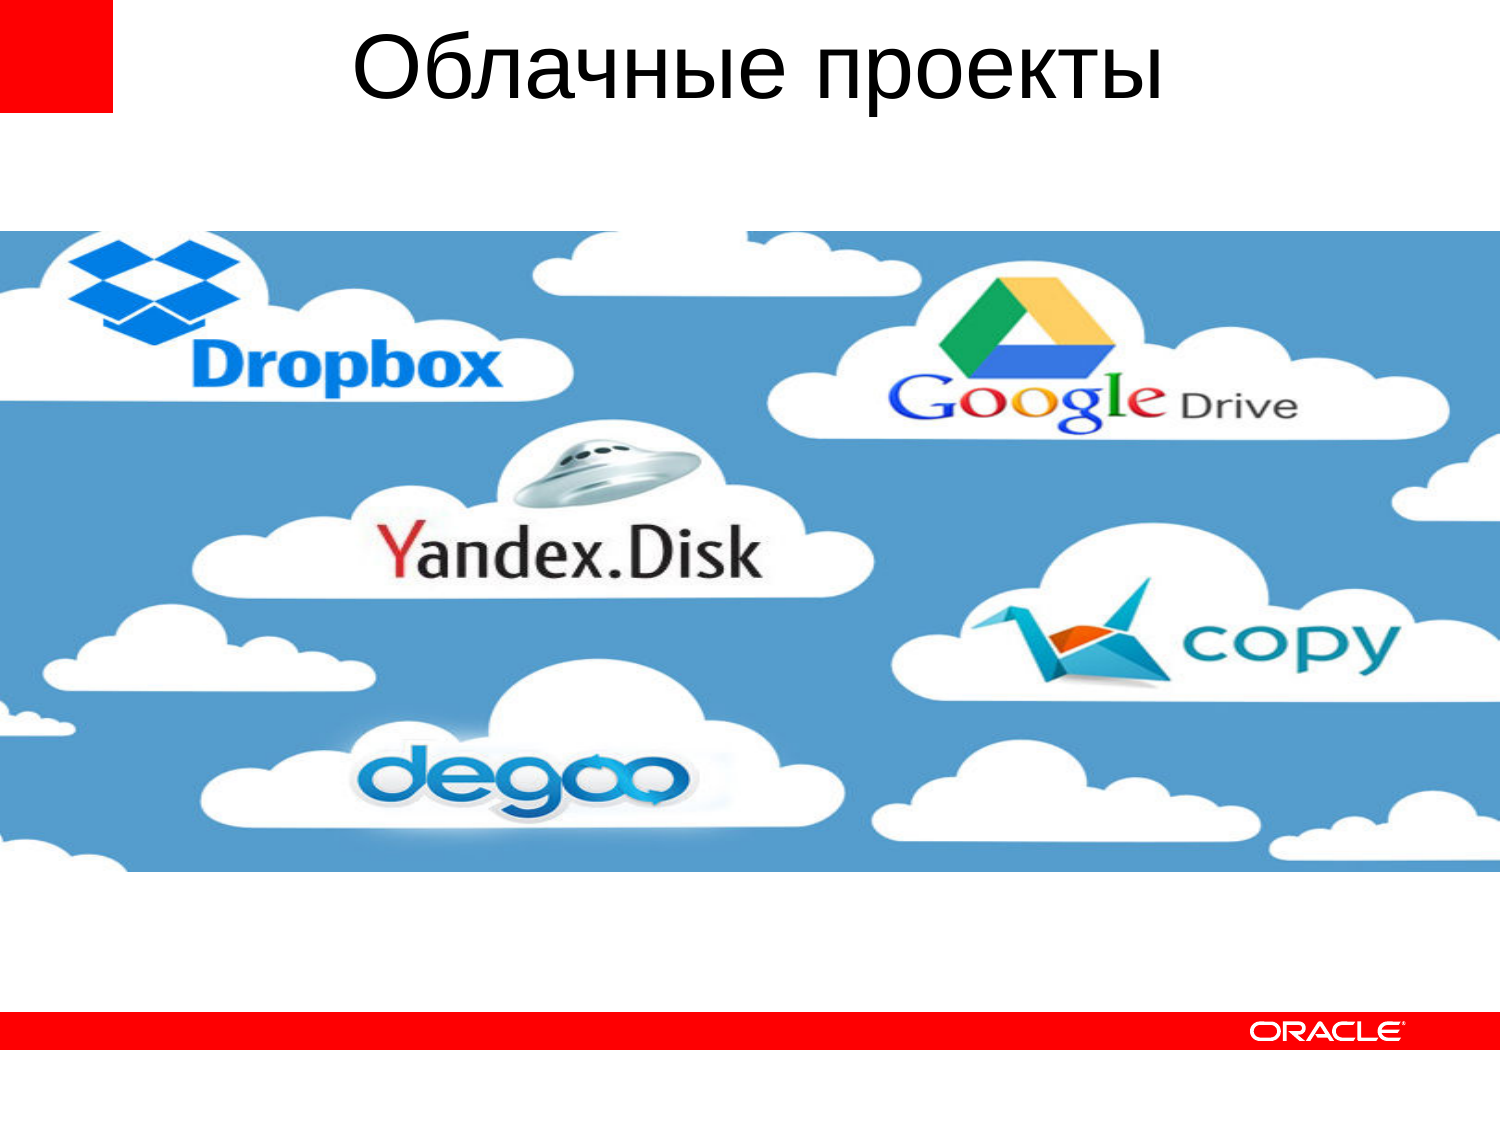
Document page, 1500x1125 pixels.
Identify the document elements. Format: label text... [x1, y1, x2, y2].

text_box Облачные проекты [336, 0, 1294, 125]
picture [0, 0, 113, 113]
picture [0, 231, 1500, 872]
picture [0, 1012, 1500, 1050]
